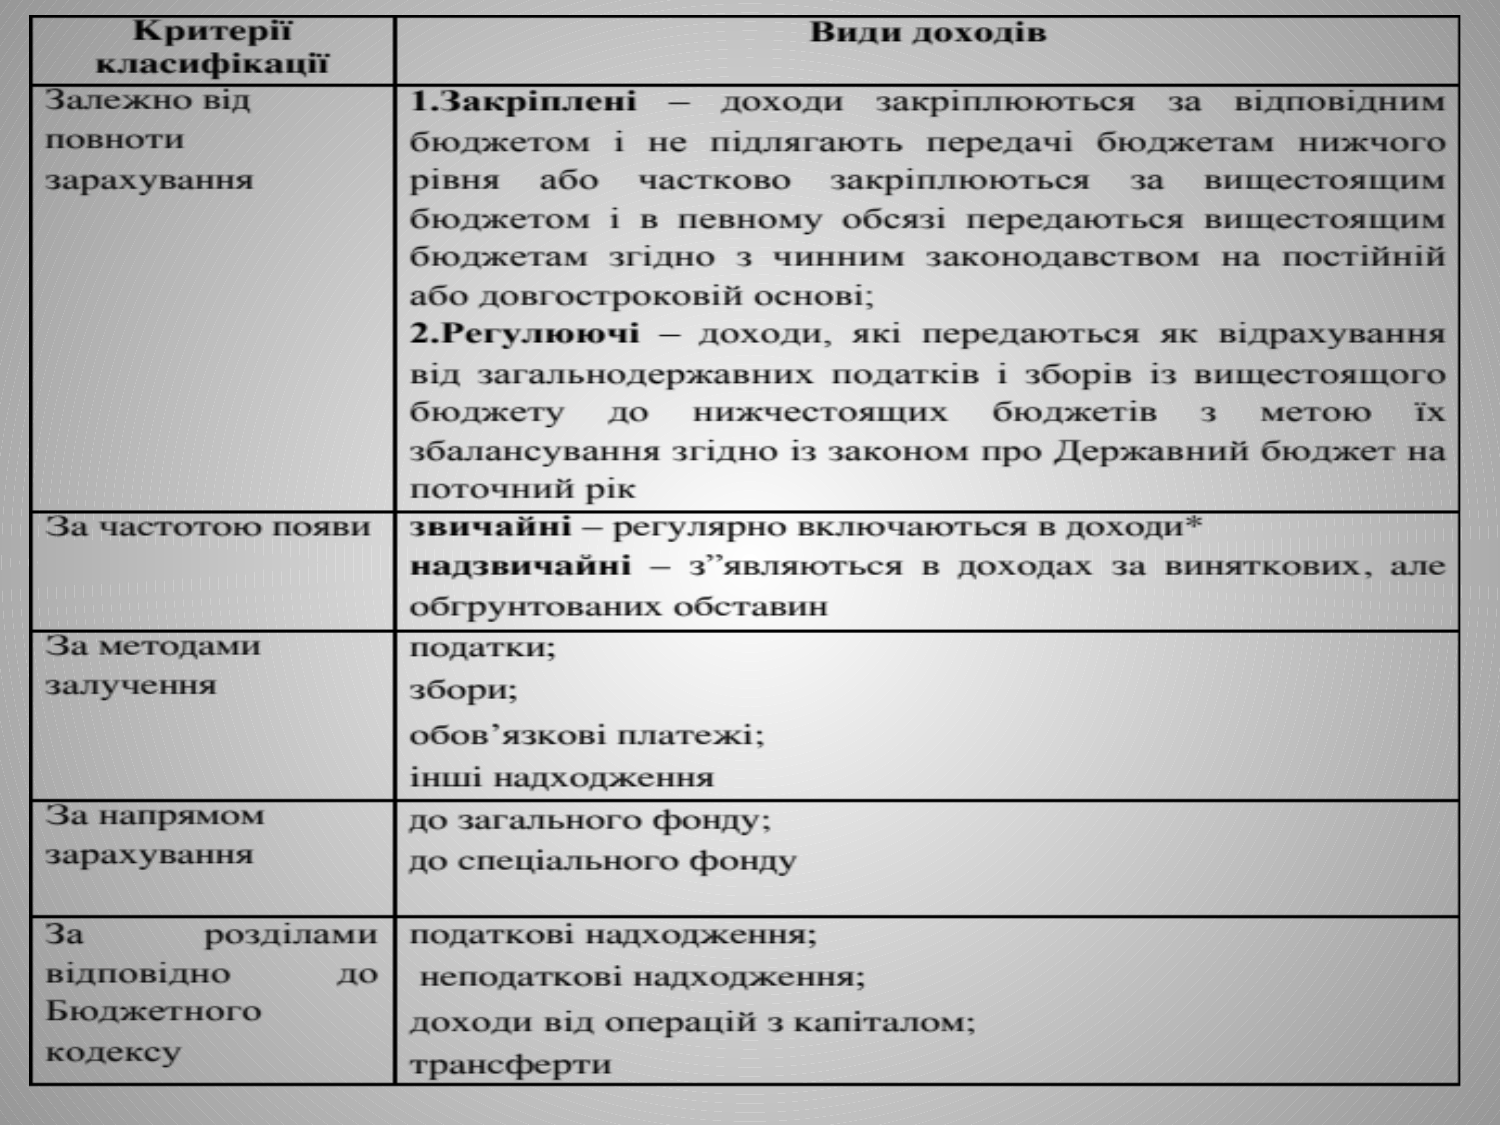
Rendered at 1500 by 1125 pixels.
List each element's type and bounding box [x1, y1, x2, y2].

text_box [28, 15, 1461, 1110]
